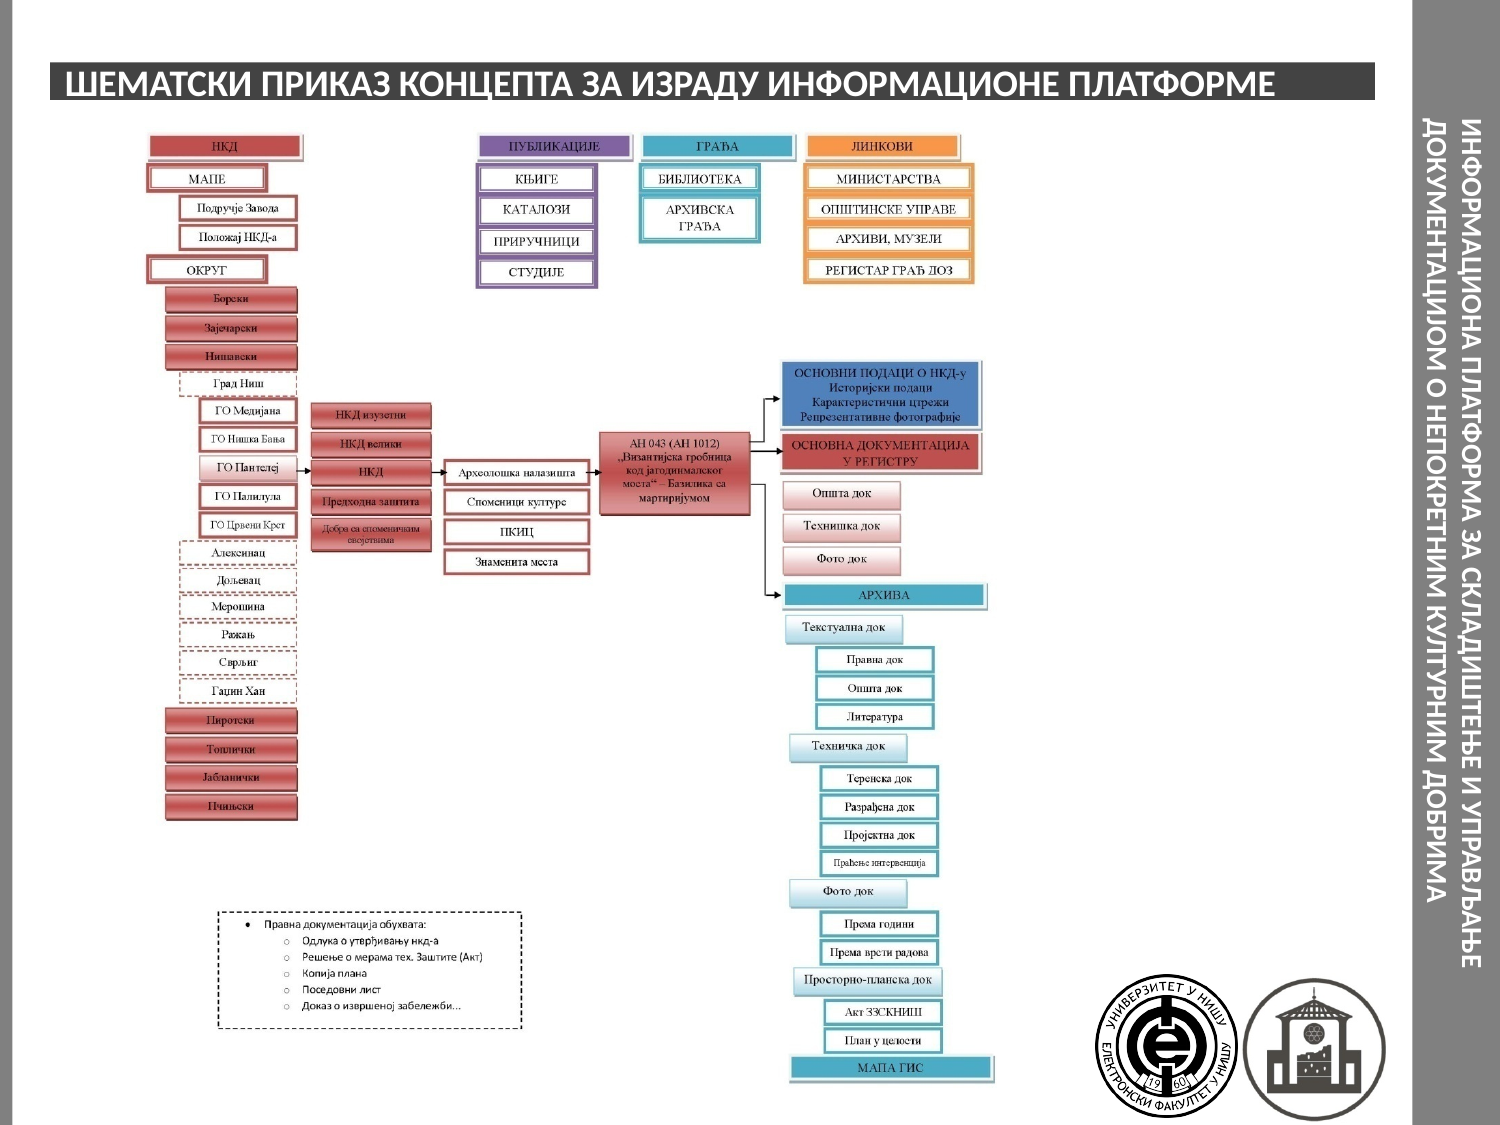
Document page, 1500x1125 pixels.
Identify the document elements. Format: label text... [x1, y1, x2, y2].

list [112, 112, 998, 1094]
picture [1094, 974, 1238, 1118]
title ИНФОРМАЦИОНА ПЛАТФОРМА ЗА СКЛАДИШТЕЊЕ И УПРАВЉАЊЕ ДОКУМЕНТАЦИЈОМ О НЕПОКРЕТНИМ КУЛТУРНИМ ДОБРИМА [1412, 62, 1500, 1025]
list ШЕМАТСКИ ПРИКАЗ КОНЦЕПТА ЗА ИЗРАДУ ИНФОРМАЦИОНЕ ПЛАТФОРМЕ [50, 62, 1375, 100]
picture [1239, 968, 1388, 1123]
